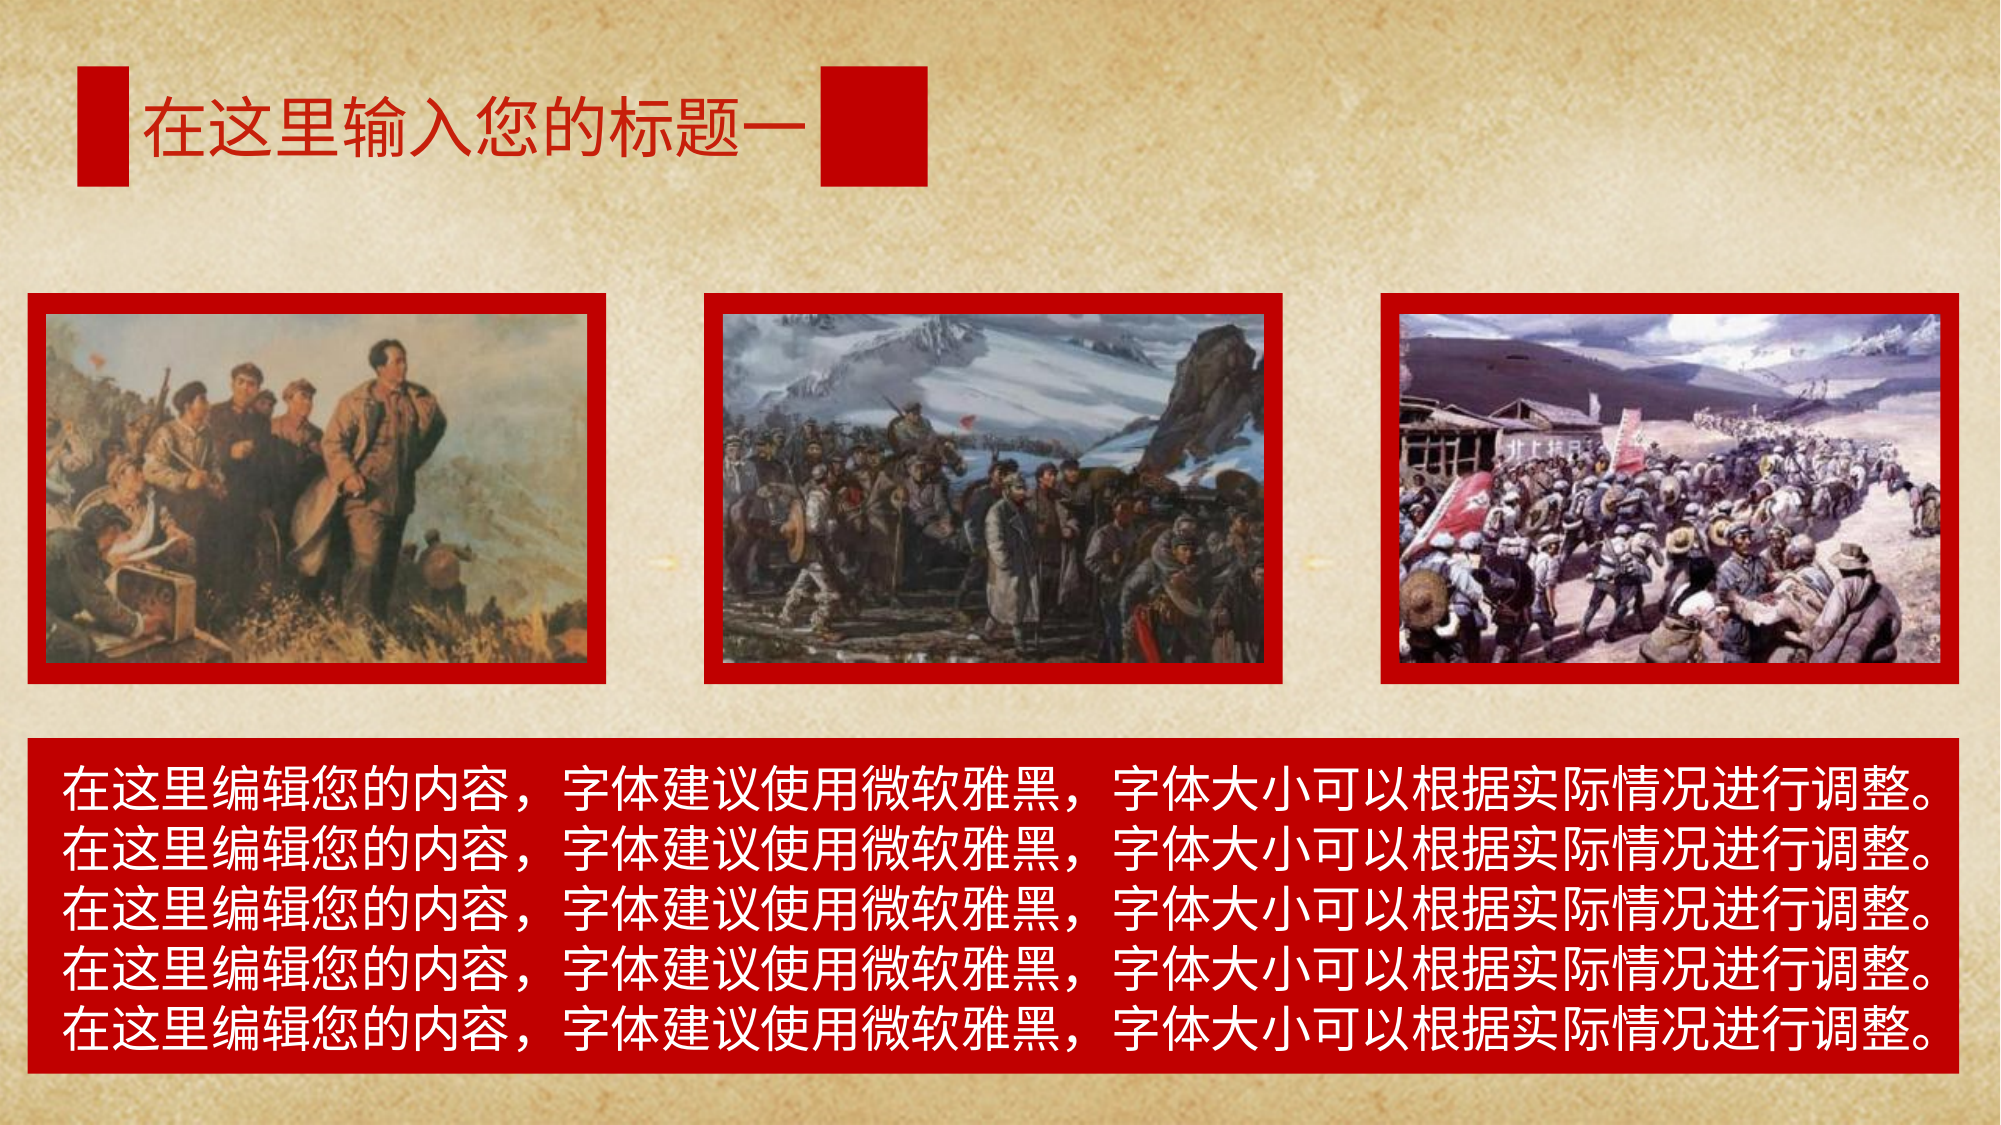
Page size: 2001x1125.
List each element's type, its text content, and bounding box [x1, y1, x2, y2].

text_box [1380, 293, 1960, 685]
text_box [27, 293, 607, 685]
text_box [704, 293, 1283, 685]
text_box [77, 66, 928, 187]
text_box [26, 737, 1960, 1075]
text_box 在这里编辑您的内容，字体建议使用微软雅黑，字体大小可以根据实际情况进行调整。在这里编辑您的内容，字体建议使用微软雅黑，字体大小可以根据实际情况进行调整。 在这里编辑您的内容，字体建议使用微软雅黑，字体大小可以根据实际情况进行调整。 在这里编辑您的内容，字体建议使用微软雅黑，字体大小可以根据实际情况进行调整。 在这里编辑您的内容，字体建议使用微软雅黑，字体大小可以根据实际情况进行调整。 [46, 750, 1928, 1066]
picture [0, 0, 2001, 1125]
